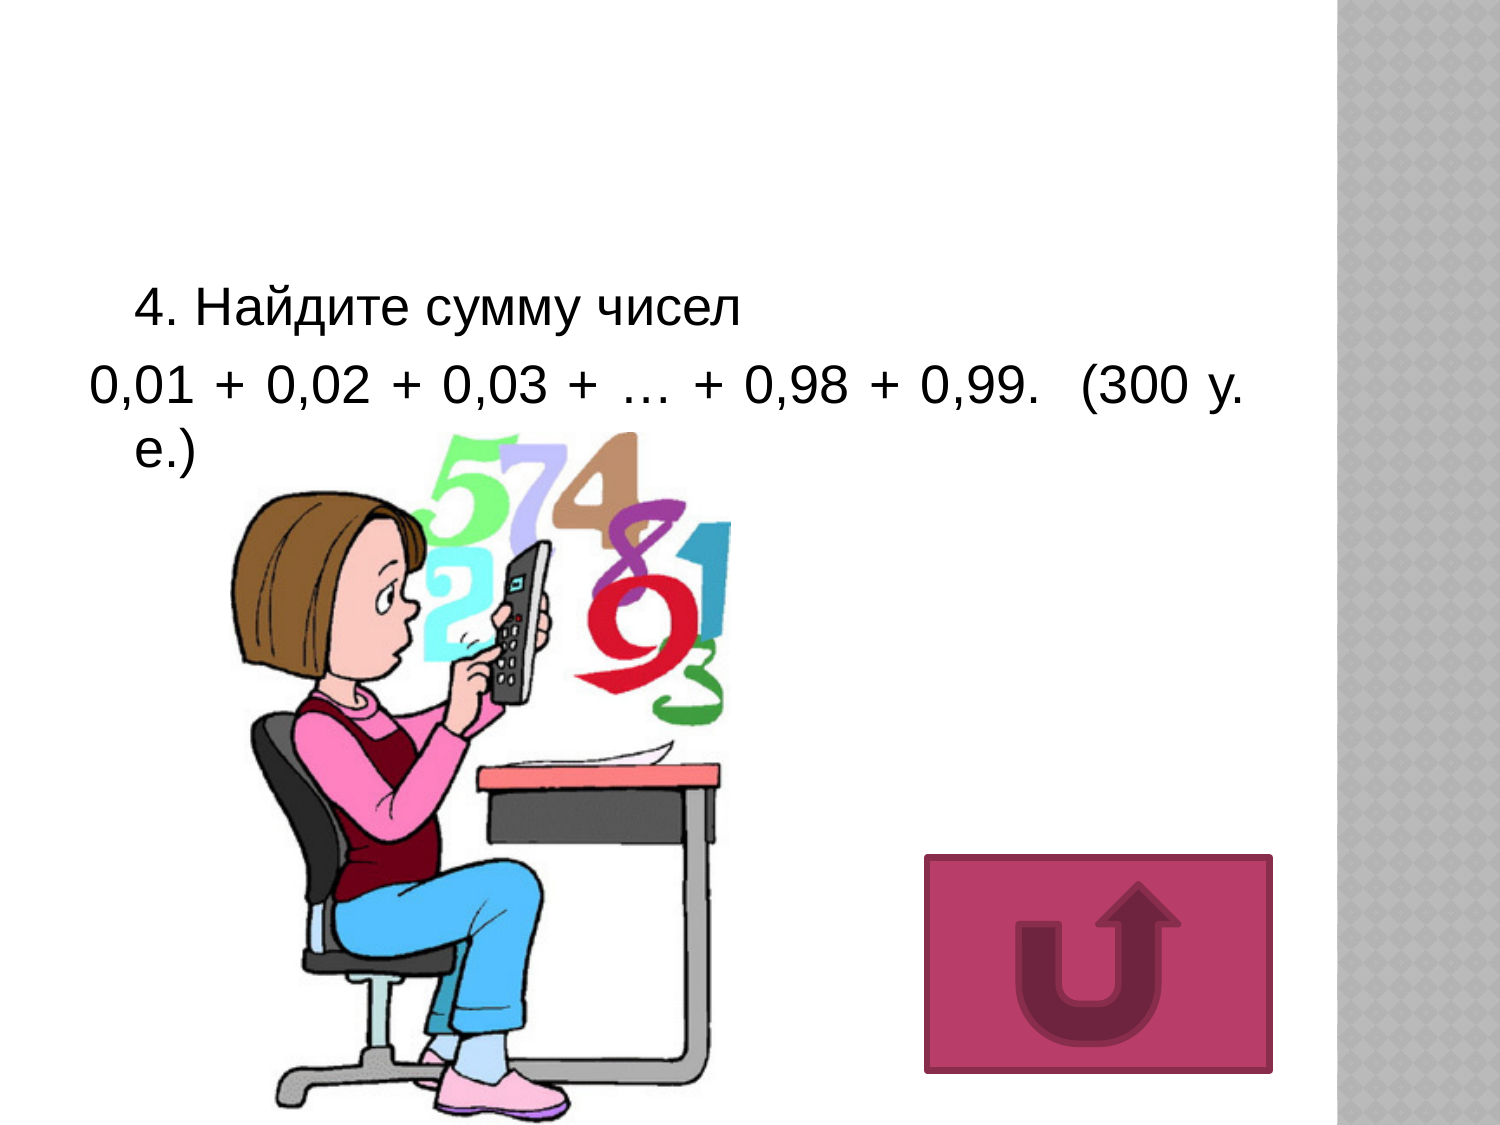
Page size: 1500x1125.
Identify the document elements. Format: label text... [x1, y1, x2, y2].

picture [229, 432, 731, 1125]
text_box [924, 854, 1273, 1074]
list 4. Найдите сумму чисел 0,01 + 0,02 + 0,03 + … + 0,98 + 0,99. (300 у. е.) [75, 264, 1263, 1059]
